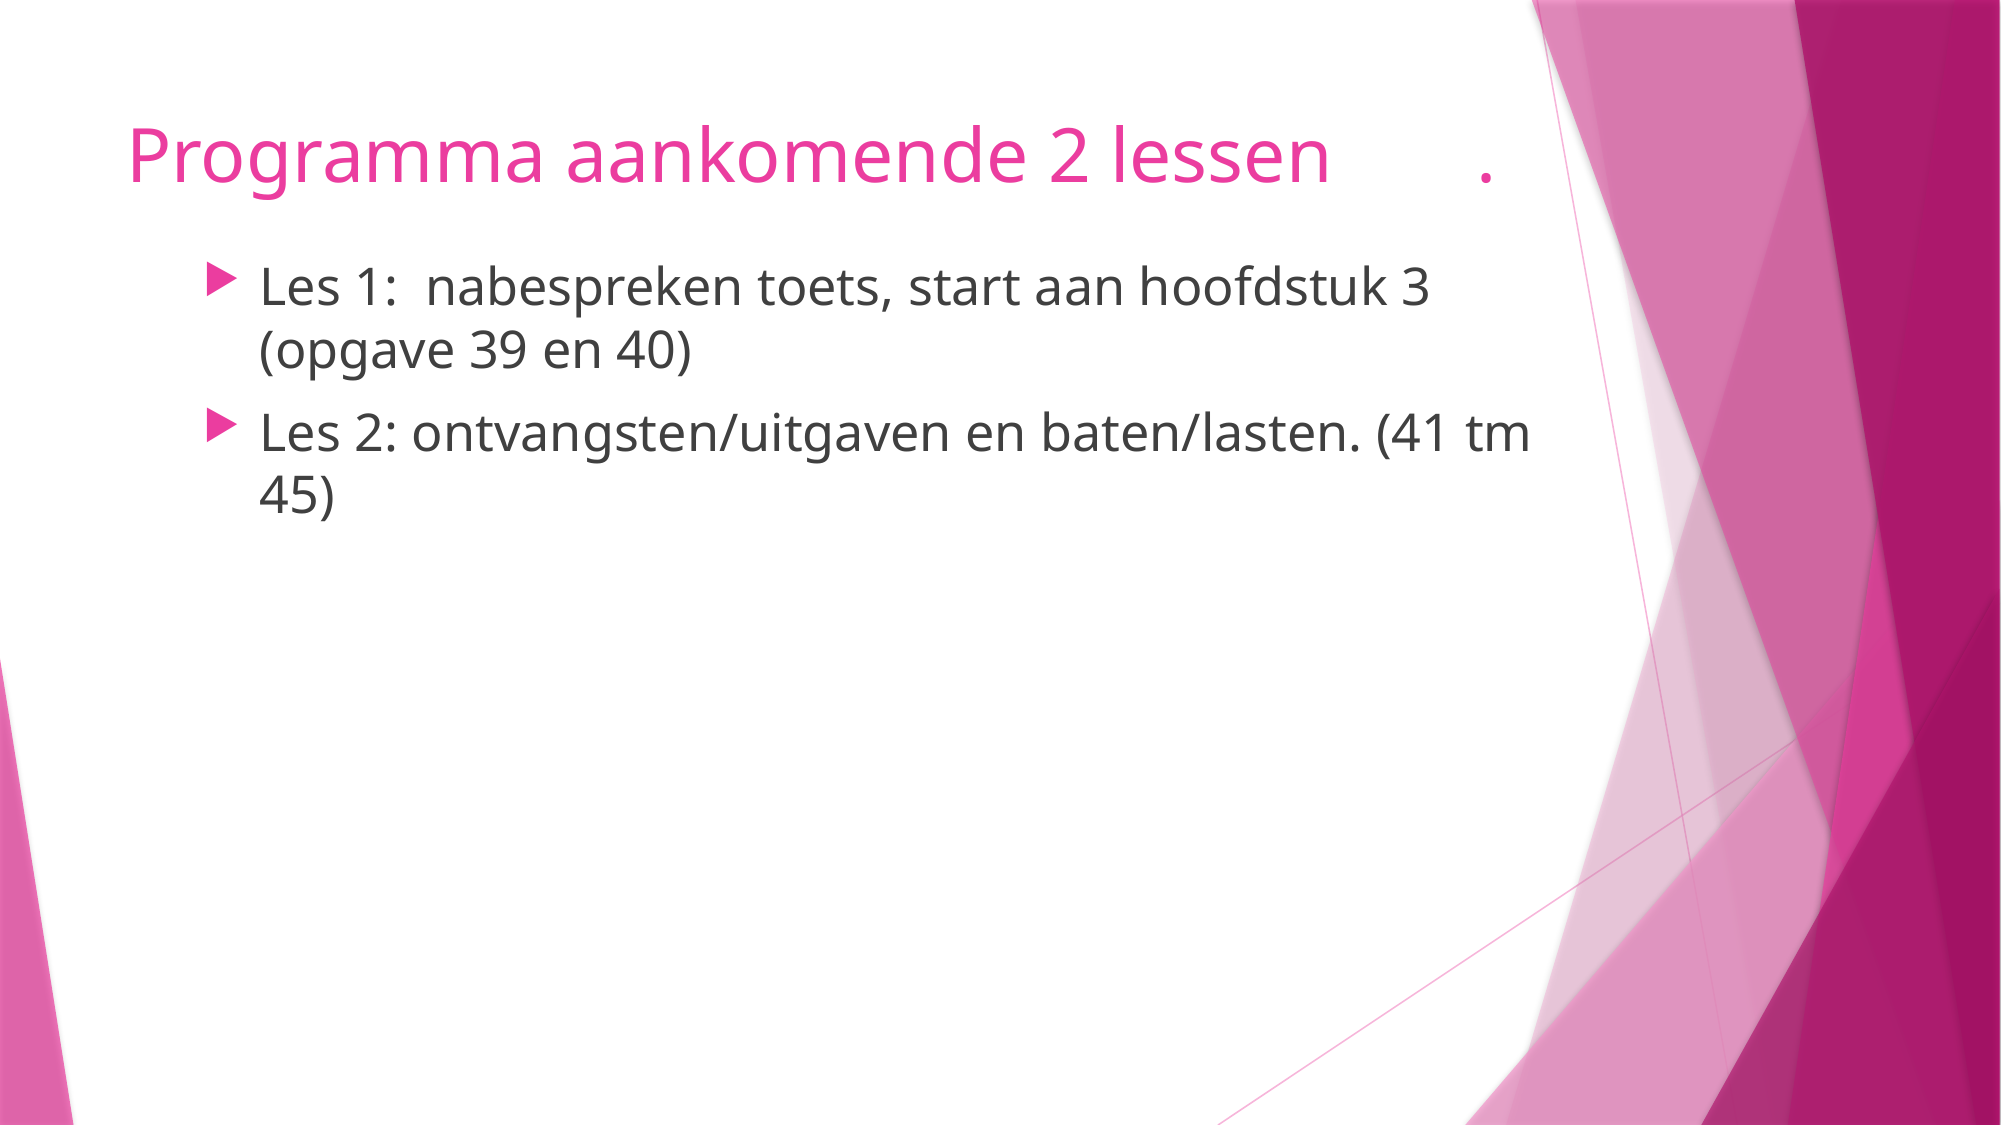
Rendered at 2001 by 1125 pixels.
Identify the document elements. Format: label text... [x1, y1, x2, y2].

title Programma aankomende 2 lessen . [111, 99, 1522, 317]
list Les 1: nabespreken toets, start aan hoofdstuk 3 (opgave 39 en 40) Les 2: ontvangsten/uitgaven en baten/lasten. (41 tm 45) [188, 246, 1599, 883]
